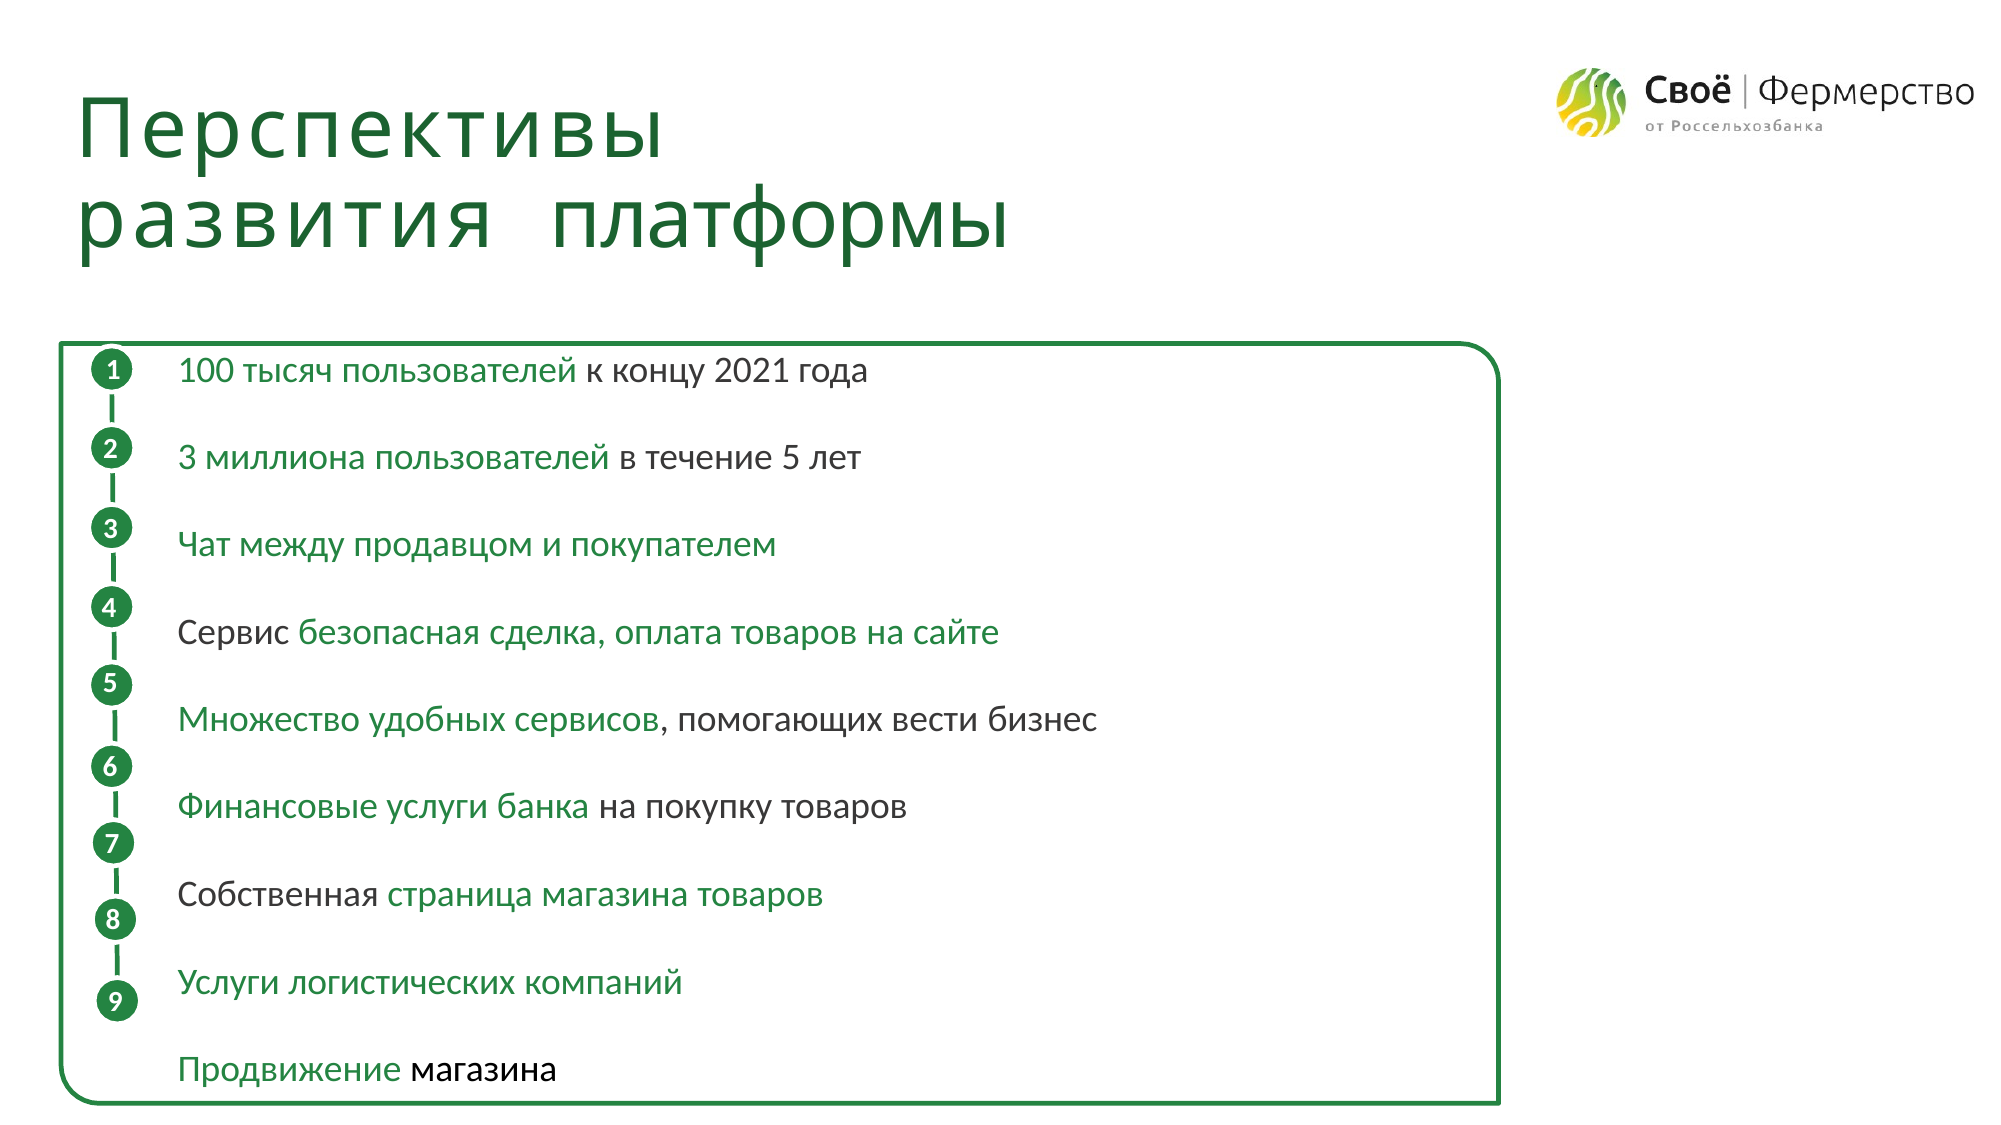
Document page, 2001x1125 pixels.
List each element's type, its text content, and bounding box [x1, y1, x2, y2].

title Перспективы развития платформы [73, 70, 1099, 273]
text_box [58, 340, 1502, 1107]
picture [1556, 67, 1974, 137]
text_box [85, 501, 138, 554]
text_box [89, 893, 142, 946]
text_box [85, 659, 140, 869]
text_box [85, 421, 138, 474]
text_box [85, 580, 138, 633]
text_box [91, 974, 144, 1027]
